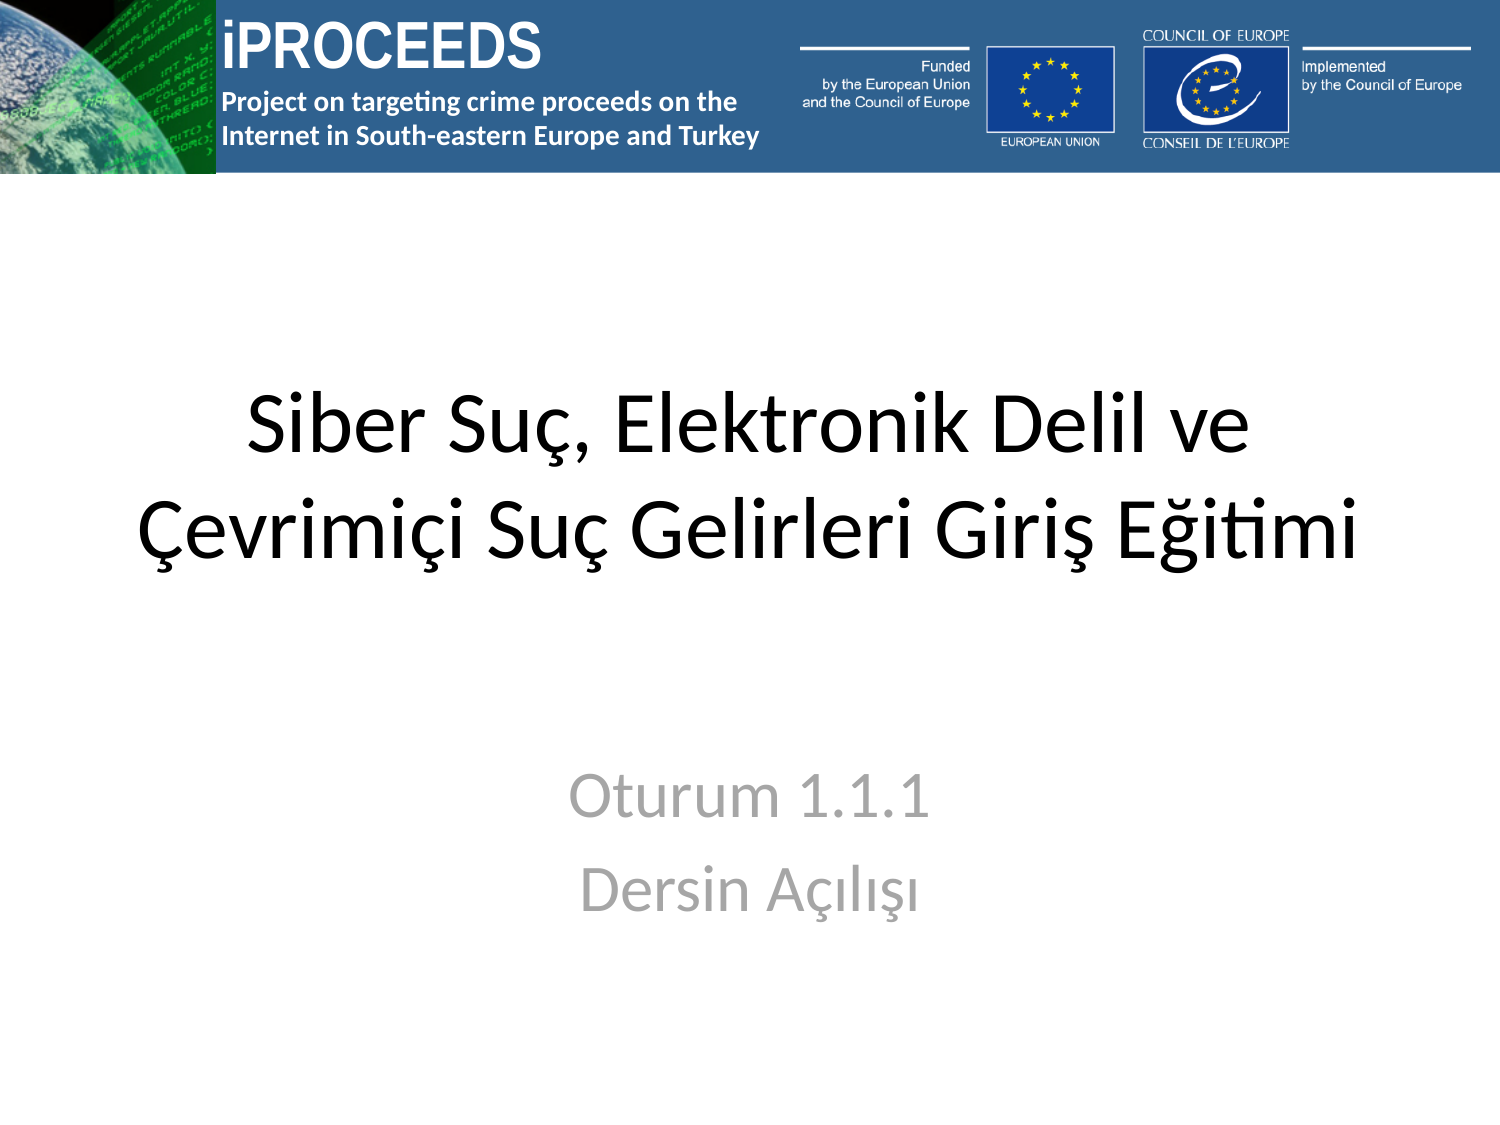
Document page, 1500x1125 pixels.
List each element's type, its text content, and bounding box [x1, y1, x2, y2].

text_box [833, 0, 1500, 175]
text_box iPROCEEDS Project on targeting crime proceeds on the Internet in South-eastern Europe and Turkey [206, 0, 833, 199]
title Siber Suç, Elektronik Delil ve Çevrimiçi Suç Gelirleri Giriş Eğitimi [112, 349, 1388, 591]
subtitle Oturum 1.1.1 Dersin Açılışı [225, 743, 1275, 1032]
picture [0, 0, 216, 174]
picture [799, 30, 1471, 148]
